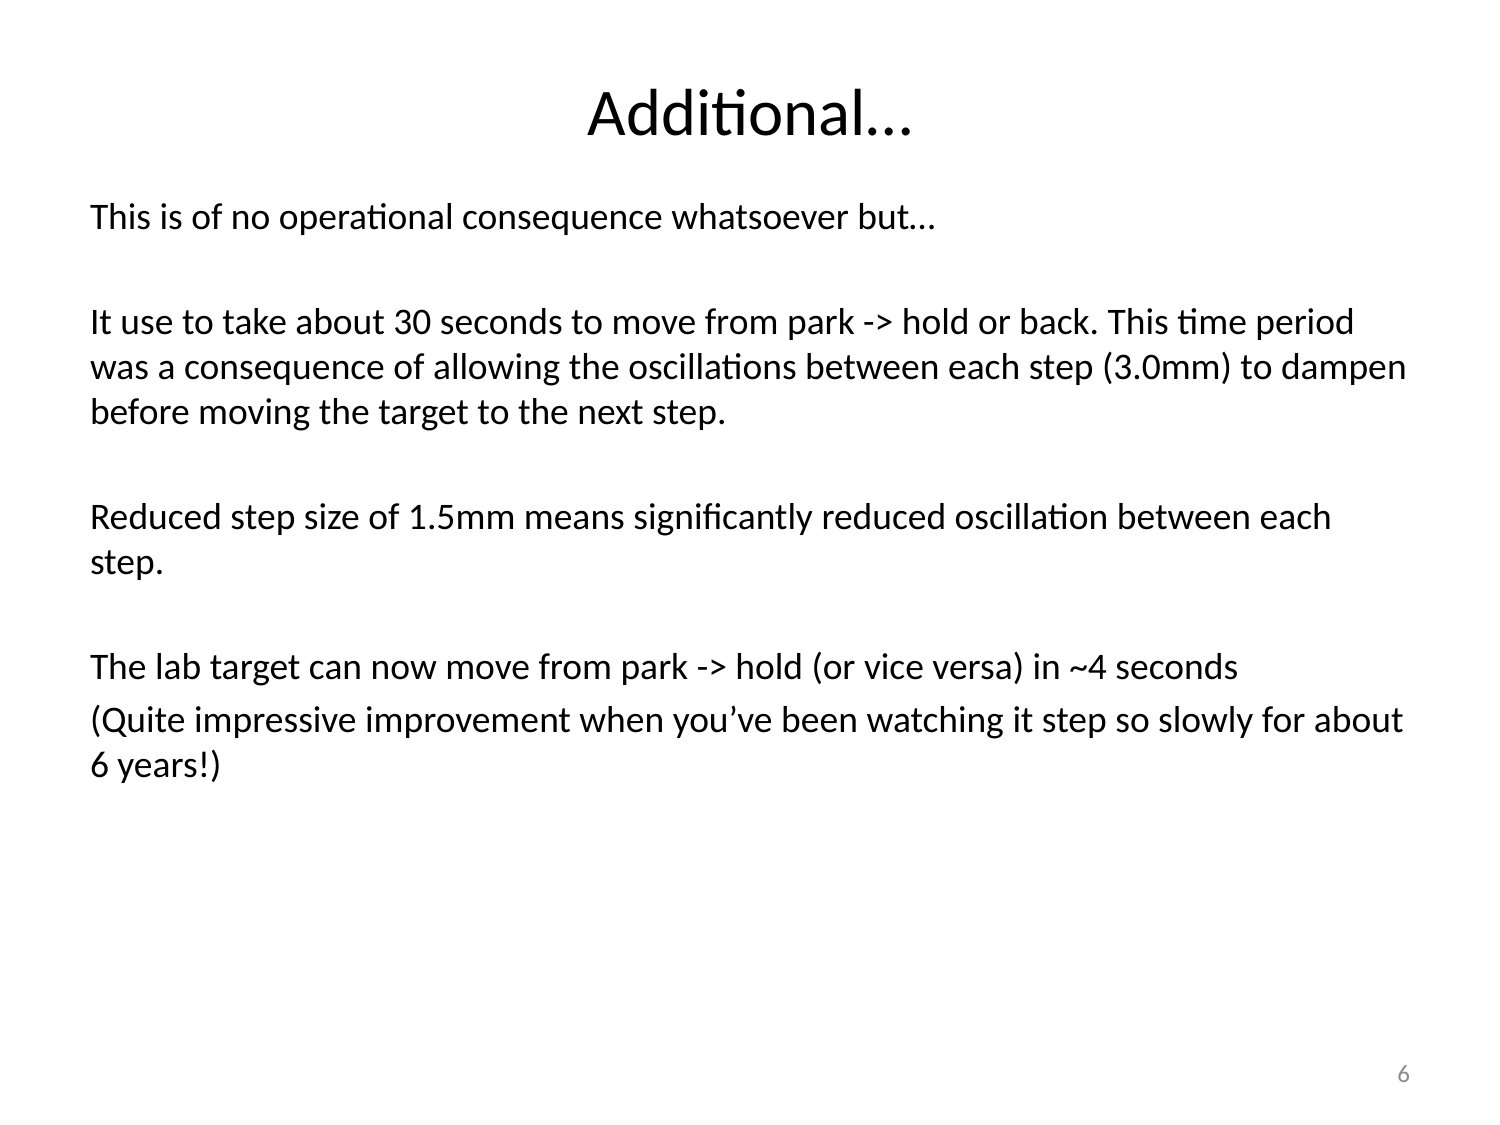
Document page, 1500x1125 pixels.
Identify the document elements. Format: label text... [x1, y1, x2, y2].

slide_number 6 [1074, 1042, 1425, 1103]
title Additional… [75, 45, 1425, 173]
list This is of no operational consequence whatsoever but… It use to take about 30 seconds to move from park -> hold or back. This time period was a consequence of allowing the oscillations between each step (3.0mm) to dampen before moving the target to the next step. Reduced step size of 1.5mm means significantly reduced oscillation between each step. The lab target can now move from park -> hold (or vice versa) in ~4 seconds (Quite impressive improvement when you’ve been watching it step so slowly for about 6 years!) [75, 184, 1425, 1005]
